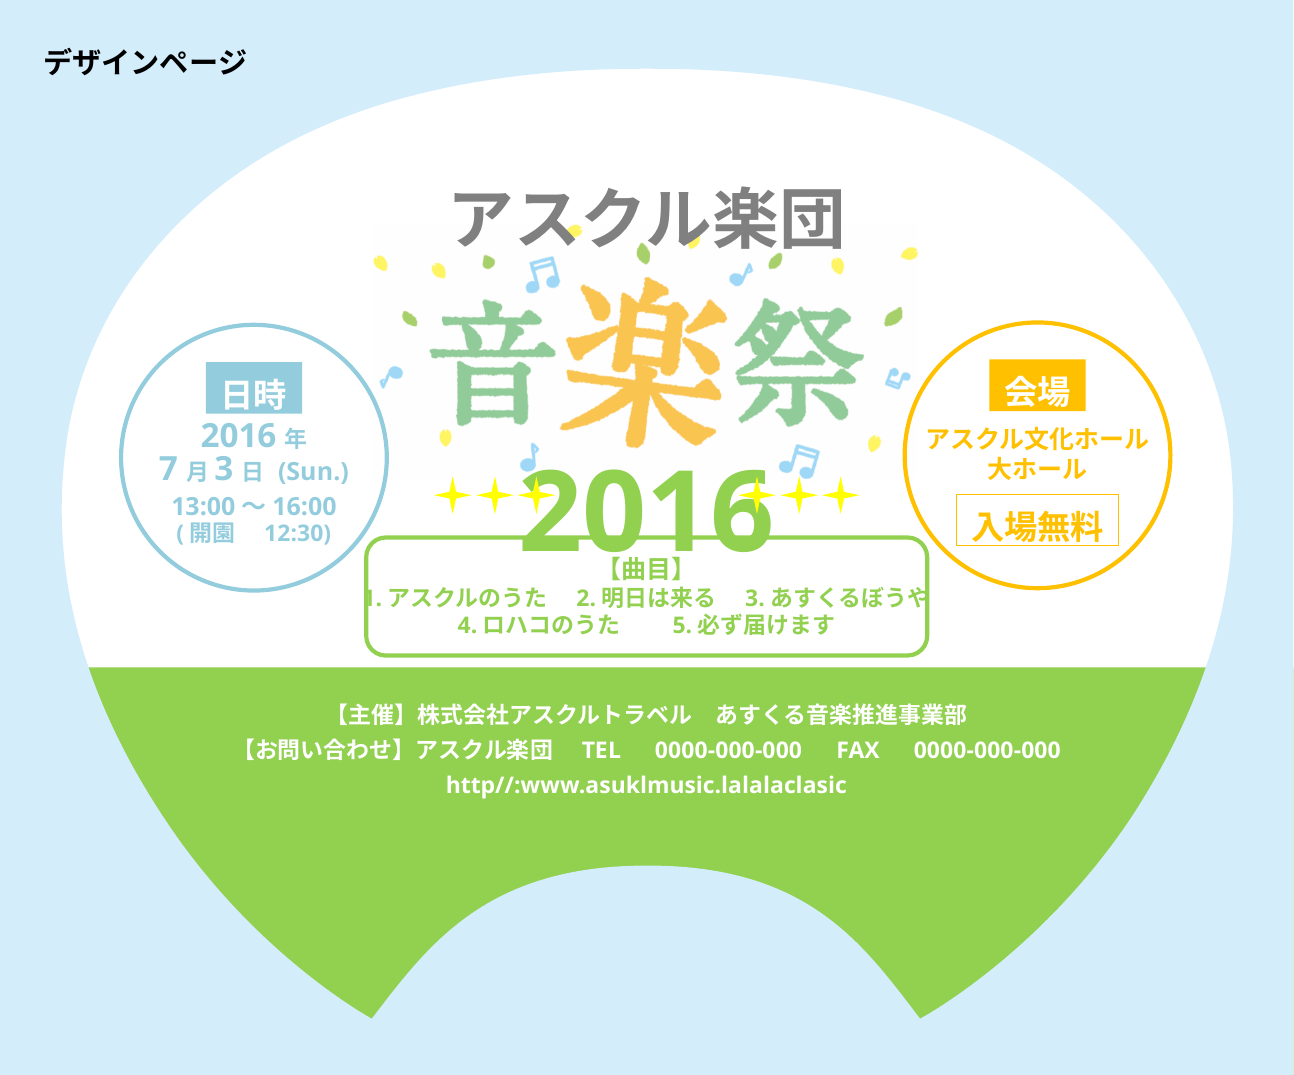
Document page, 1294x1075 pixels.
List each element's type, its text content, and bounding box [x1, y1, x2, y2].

picture [373, 224, 918, 479]
text_box アスクル楽団 [432, 169, 861, 265]
text_box [160, 322, 348, 360]
text_box デザインページ [30, 37, 261, 86]
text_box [904, 322, 1171, 589]
text_box [118, 385, 140, 531]
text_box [197, 693, 1096, 807]
text_box [367, 383, 389, 532]
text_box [365, 537, 928, 656]
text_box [433, 430, 860, 535]
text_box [145, 361, 362, 554]
text_box [168, 562, 340, 593]
